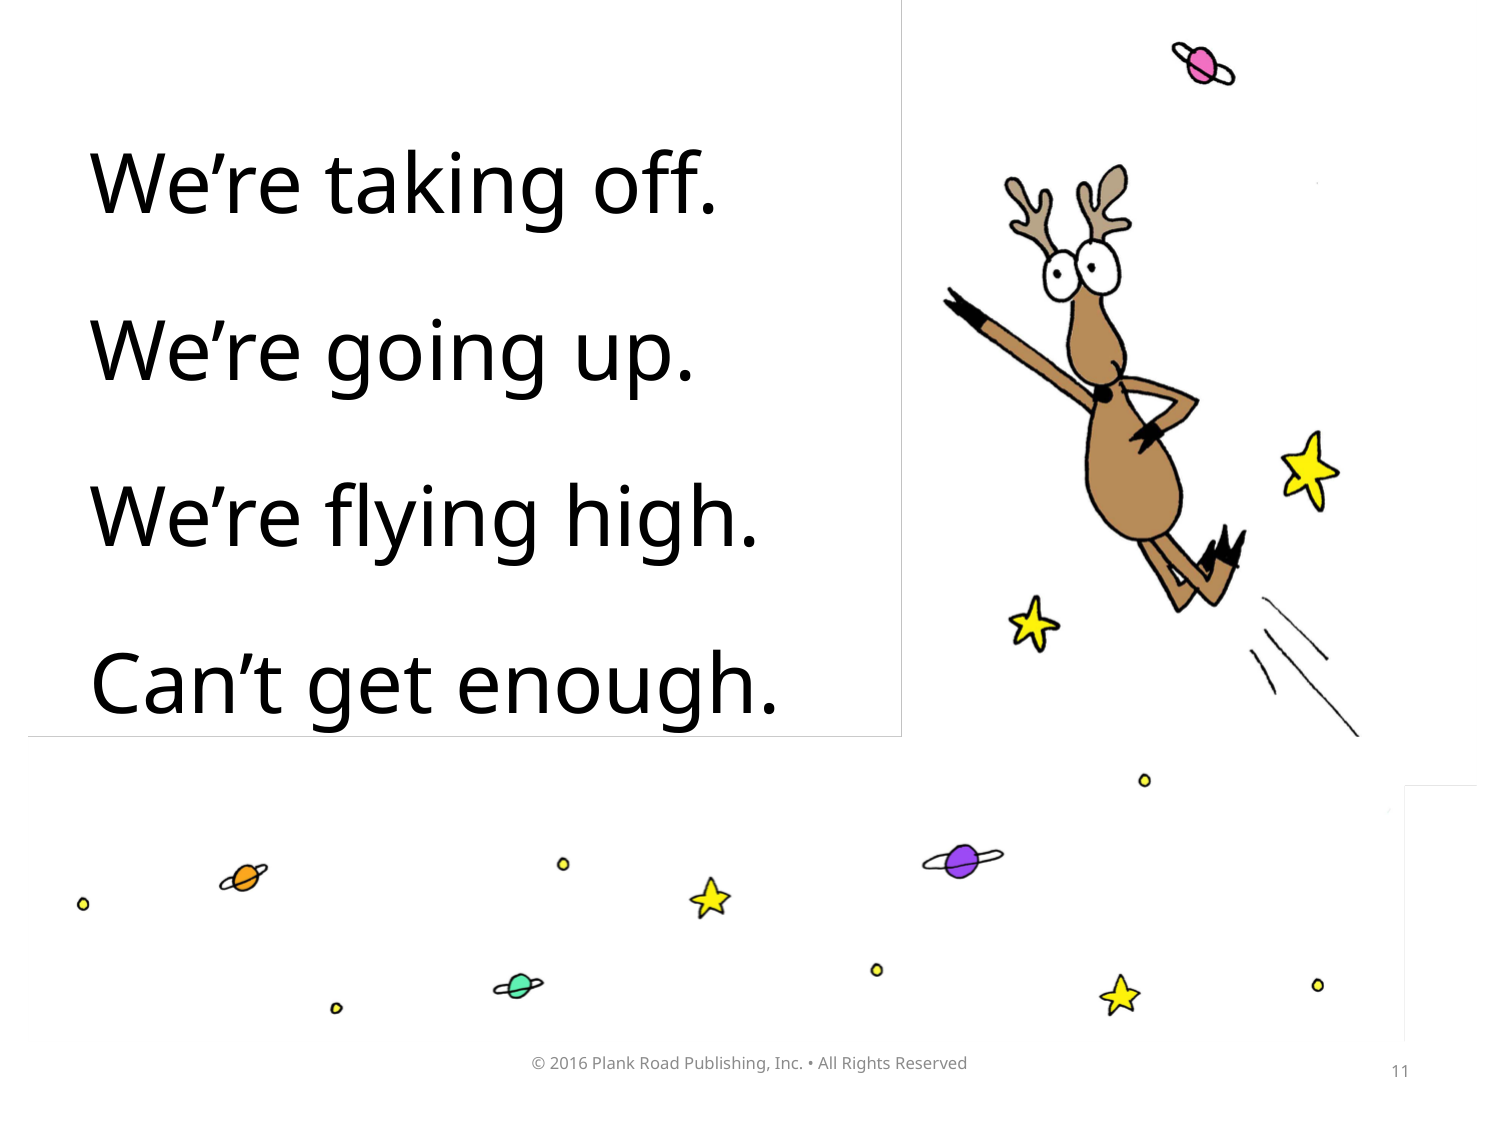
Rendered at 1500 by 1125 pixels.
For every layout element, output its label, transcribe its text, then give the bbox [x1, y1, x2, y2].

slide_number 11 [1074, 1051, 1425, 1103]
picture [27, 0, 1479, 1043]
